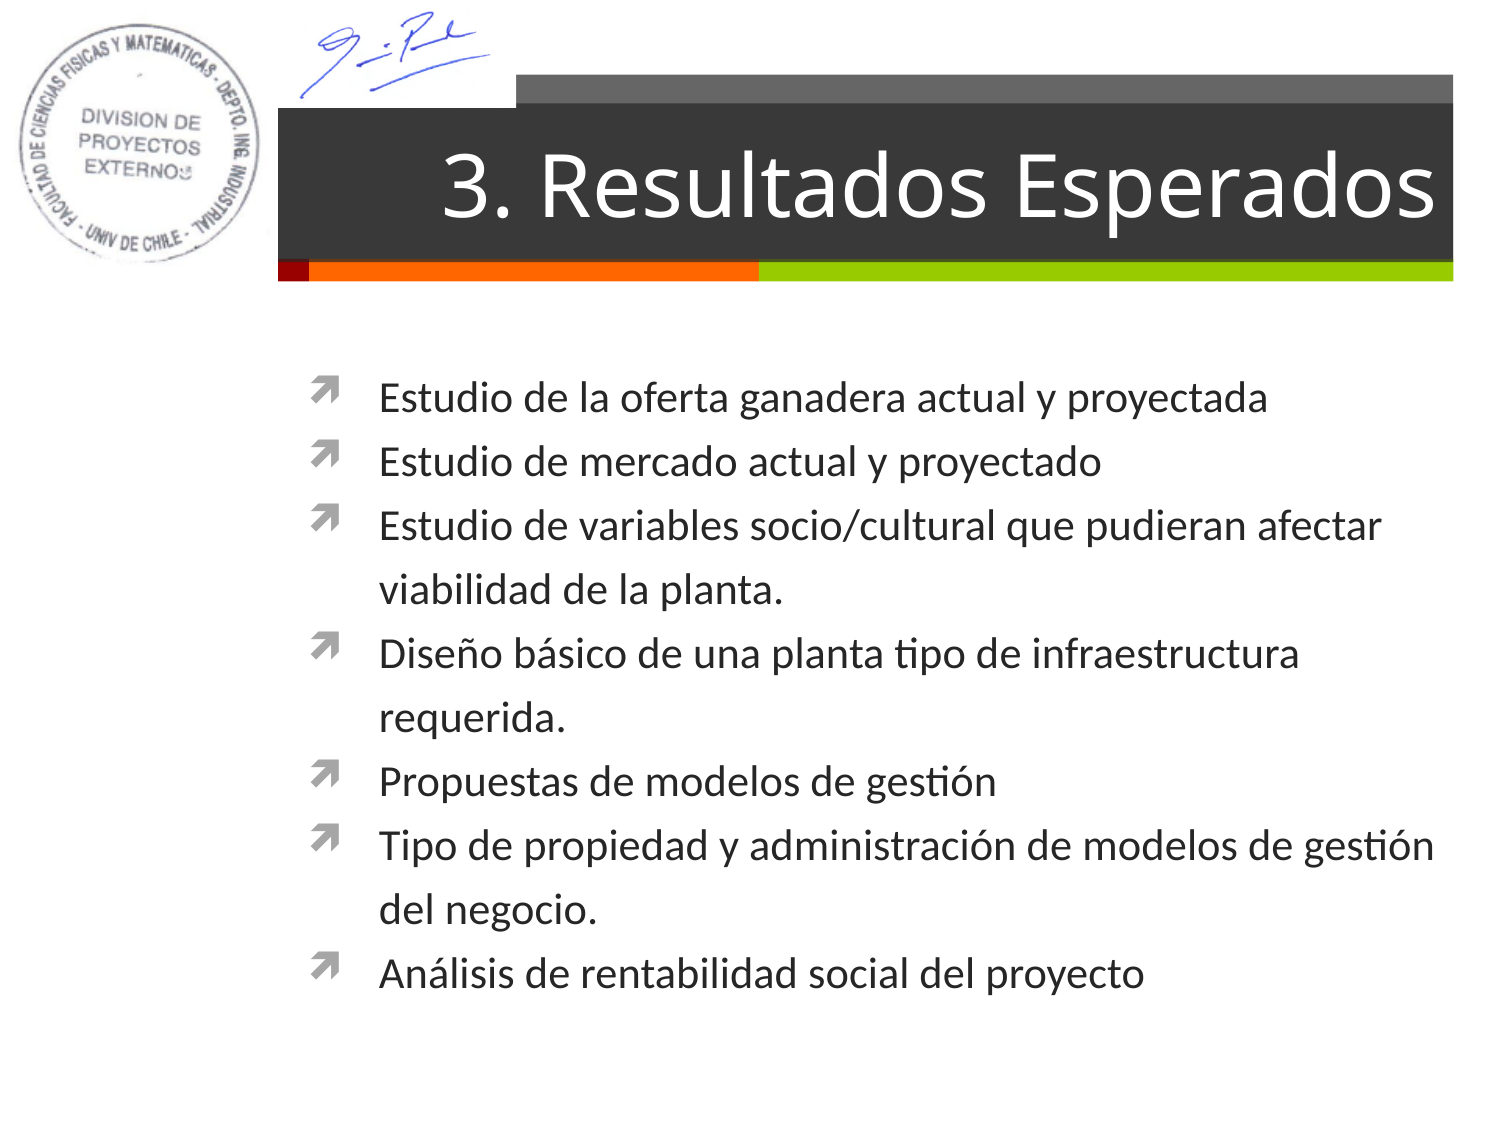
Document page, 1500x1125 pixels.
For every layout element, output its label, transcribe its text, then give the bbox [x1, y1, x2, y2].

picture [0, 0, 517, 286]
title 3. Resultados Esperados [284, 103, 1454, 263]
list Estudio de la oferta ganadera actual y proyectada Estudio de mercado actual y proyectado Estudio de variables socio/cultural que pudieran afectar viabilidad de la planta. Diseño básico de una planta tipo de infraestructura requerida. Propuestas de modelos de gestión Tipo de propiedad y administración de modelos de gestión del negocio. Análisis de rentabilidad social del proyecto [292, 350, 1454, 1005]
